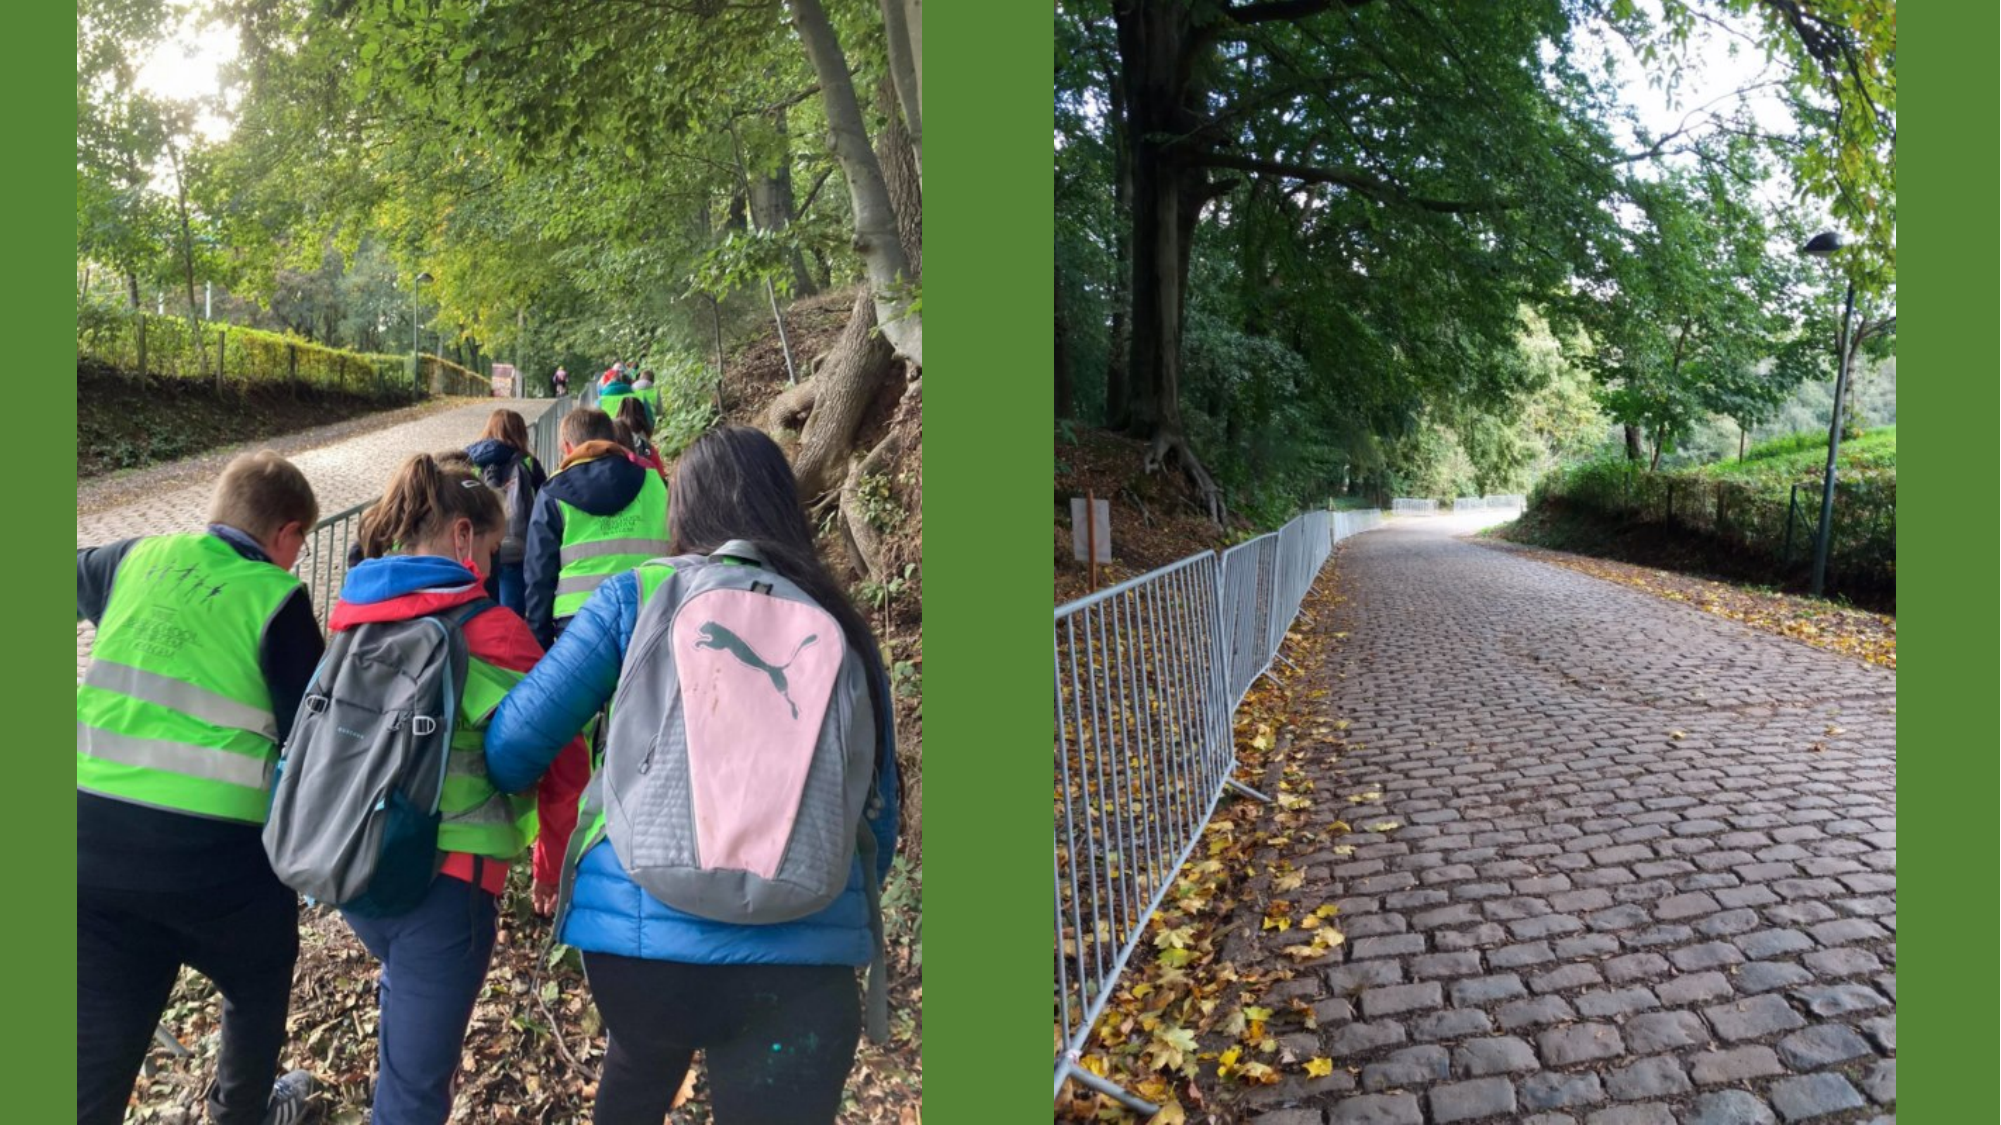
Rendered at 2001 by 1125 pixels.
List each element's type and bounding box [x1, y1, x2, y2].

picture [77, 0, 922, 1125]
picture [1054, 0, 1896, 1125]
